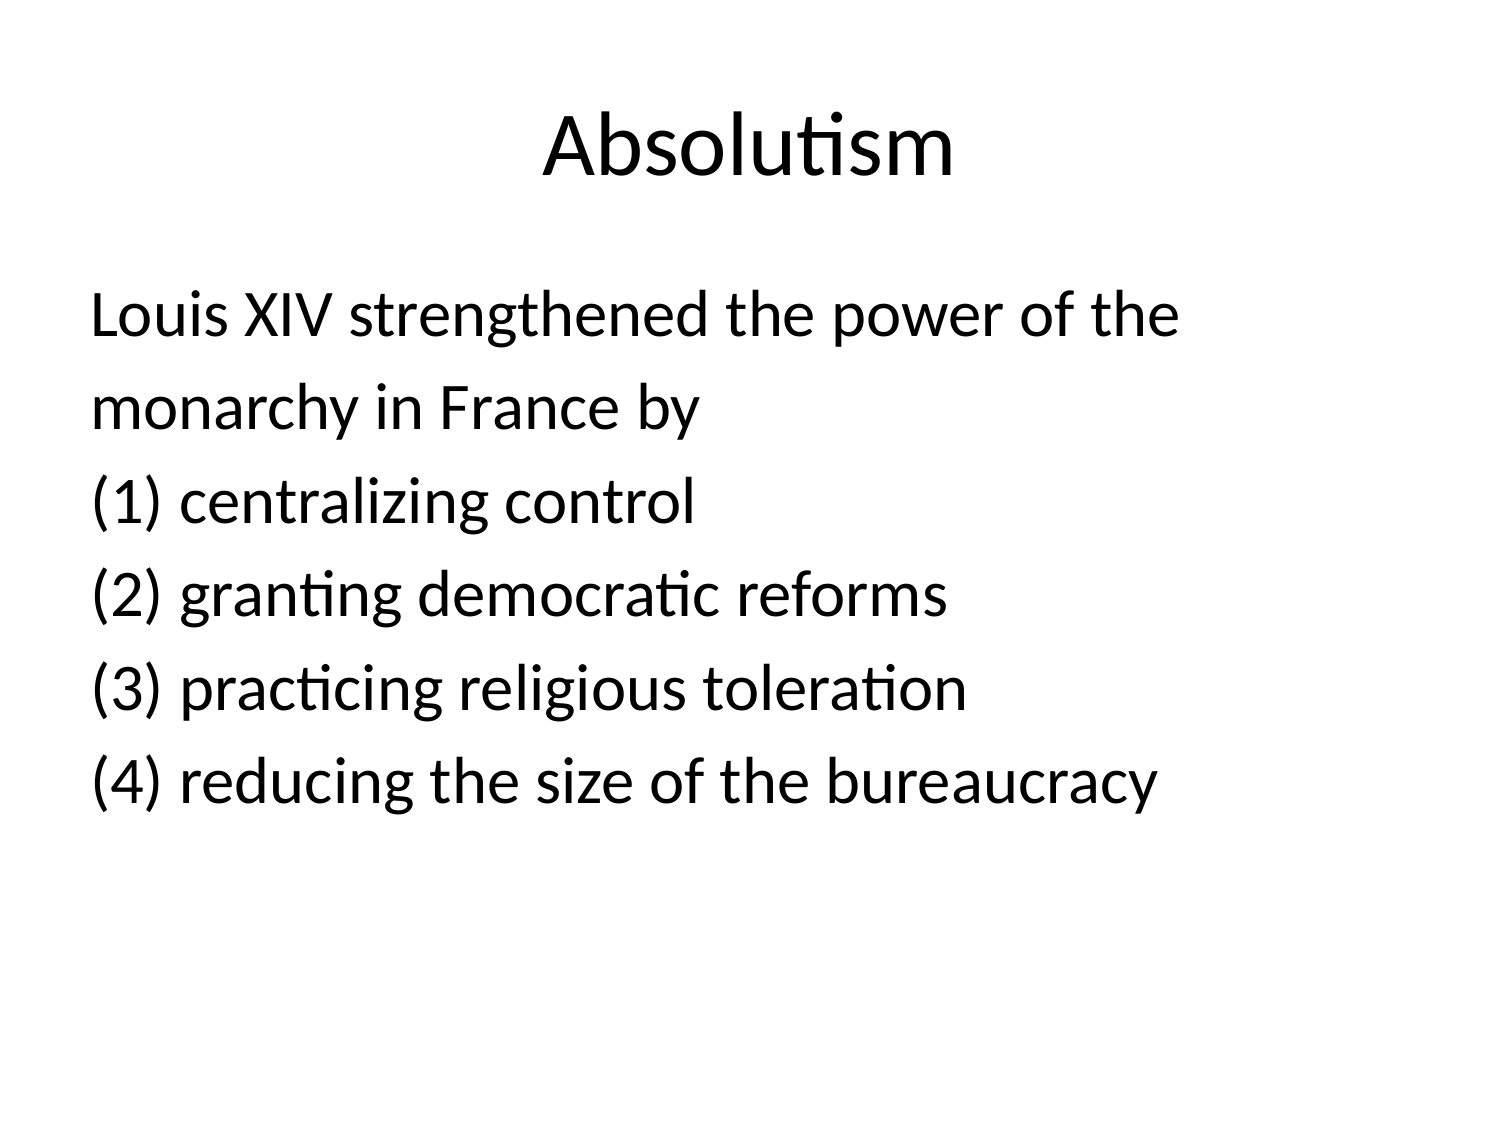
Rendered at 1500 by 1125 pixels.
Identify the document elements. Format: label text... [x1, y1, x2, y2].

list Louis XIV strengthened the power of the monarchy in France by (1) centralizing control (2) granting democratic reforms (3) practicing religious toleration (4) reducing the size of the bureaucracy [75, 262, 1425, 1005]
title Absolutism [75, 45, 1425, 233]
